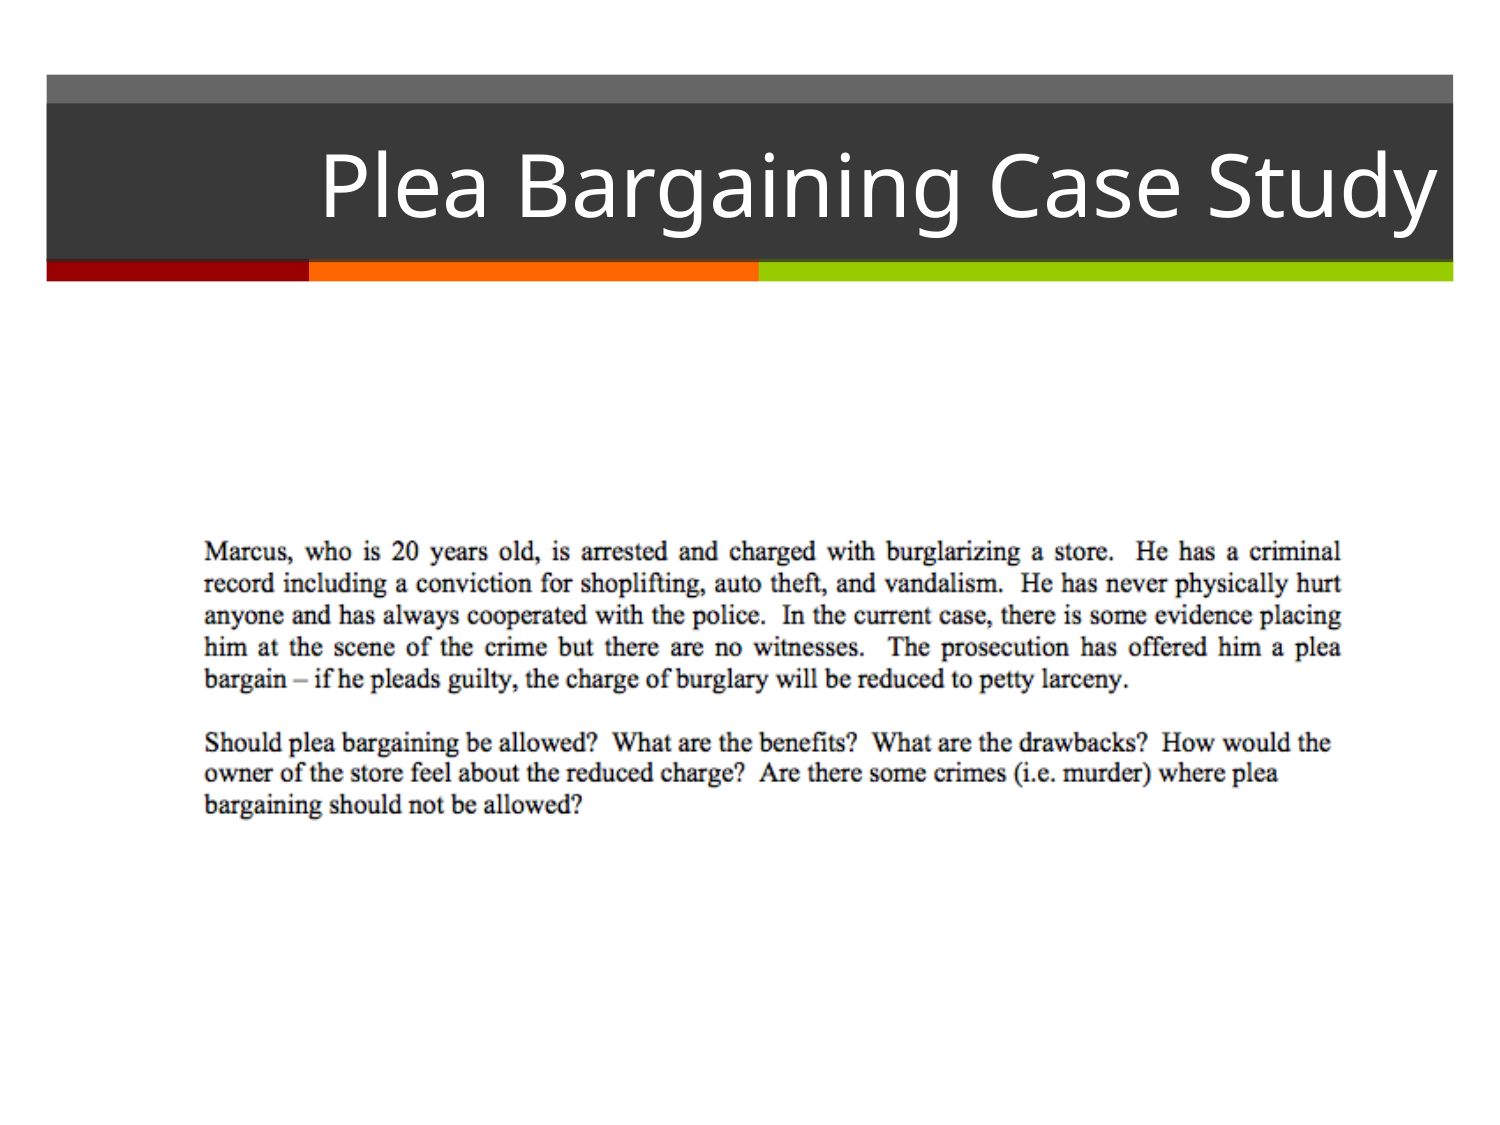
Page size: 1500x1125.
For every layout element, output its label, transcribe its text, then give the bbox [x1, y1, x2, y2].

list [186, 349, 1349, 1006]
title Plea Bargaining Case Study [46, 103, 1454, 263]
